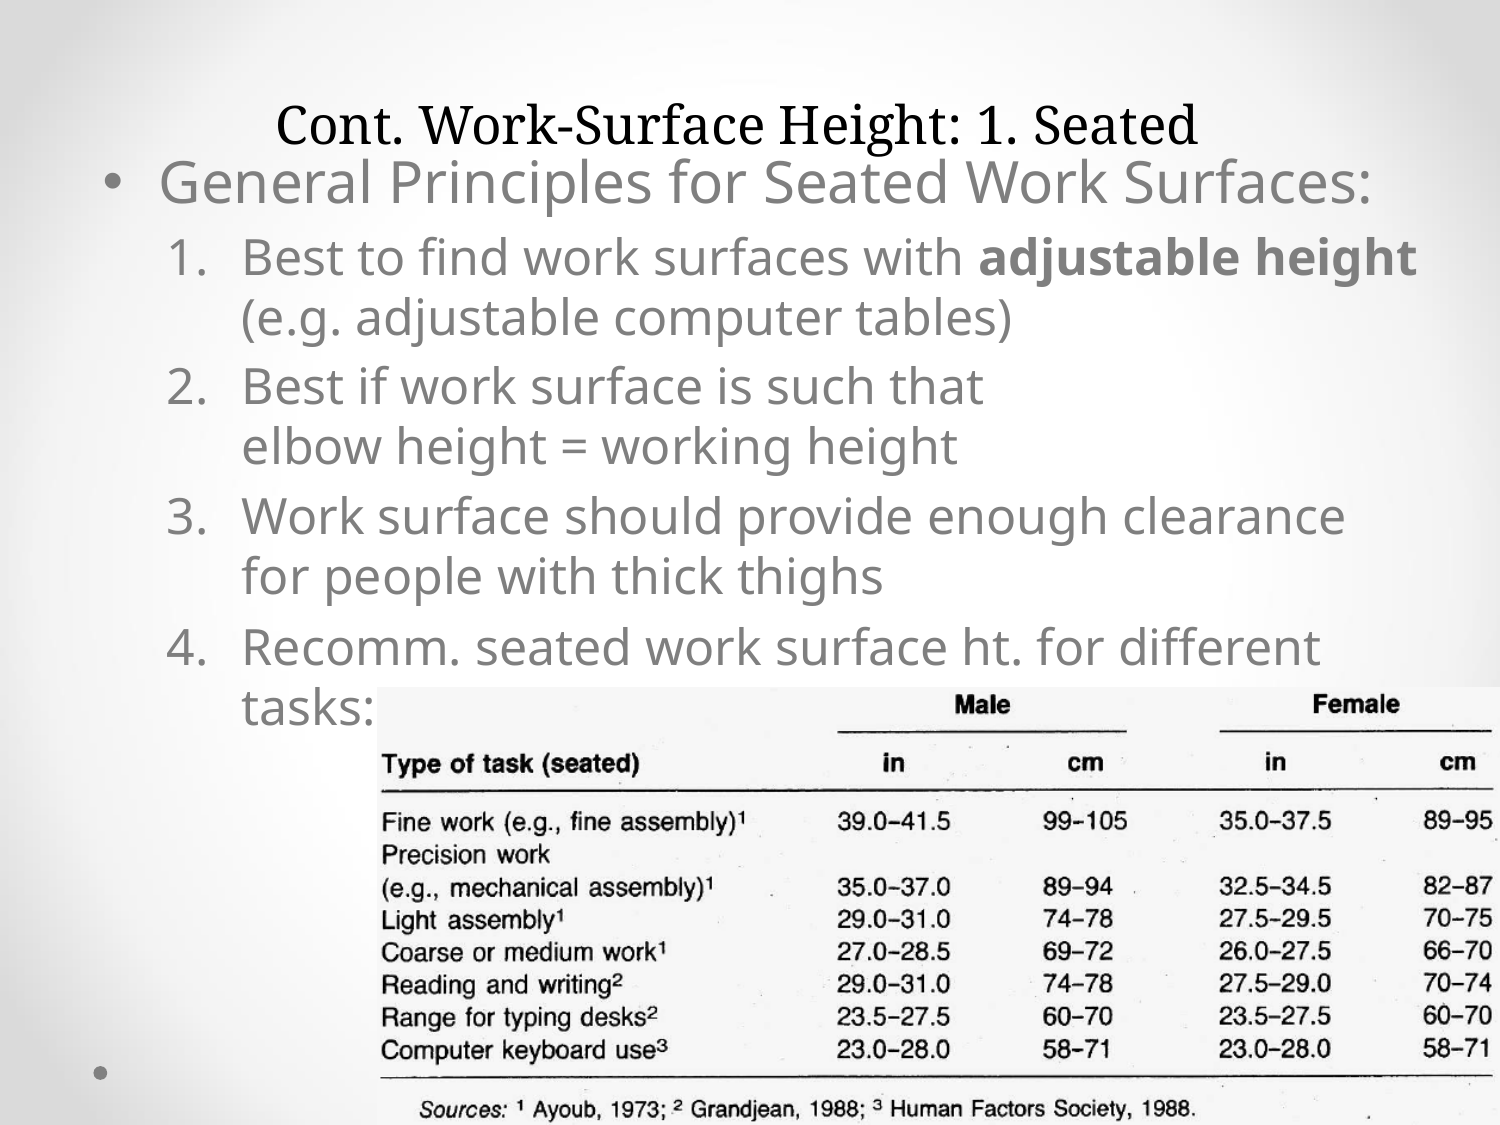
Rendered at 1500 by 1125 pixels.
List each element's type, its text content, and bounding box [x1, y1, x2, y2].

picture [0, 0, 1500, 1125]
list General Principles for Seated Work Surfaces: Best to find work surfaces with adjustable height (e.g. adjustable computer tables) Best if work surface is such that elbow height = working height Work surface should provide enough clearance for people with thick thighs Recomm. seated work surface ht. for different tasks: [87, 137, 1438, 1113]
title Cont. Work-Surface Height: 1. Seated [62, 62, 1413, 163]
